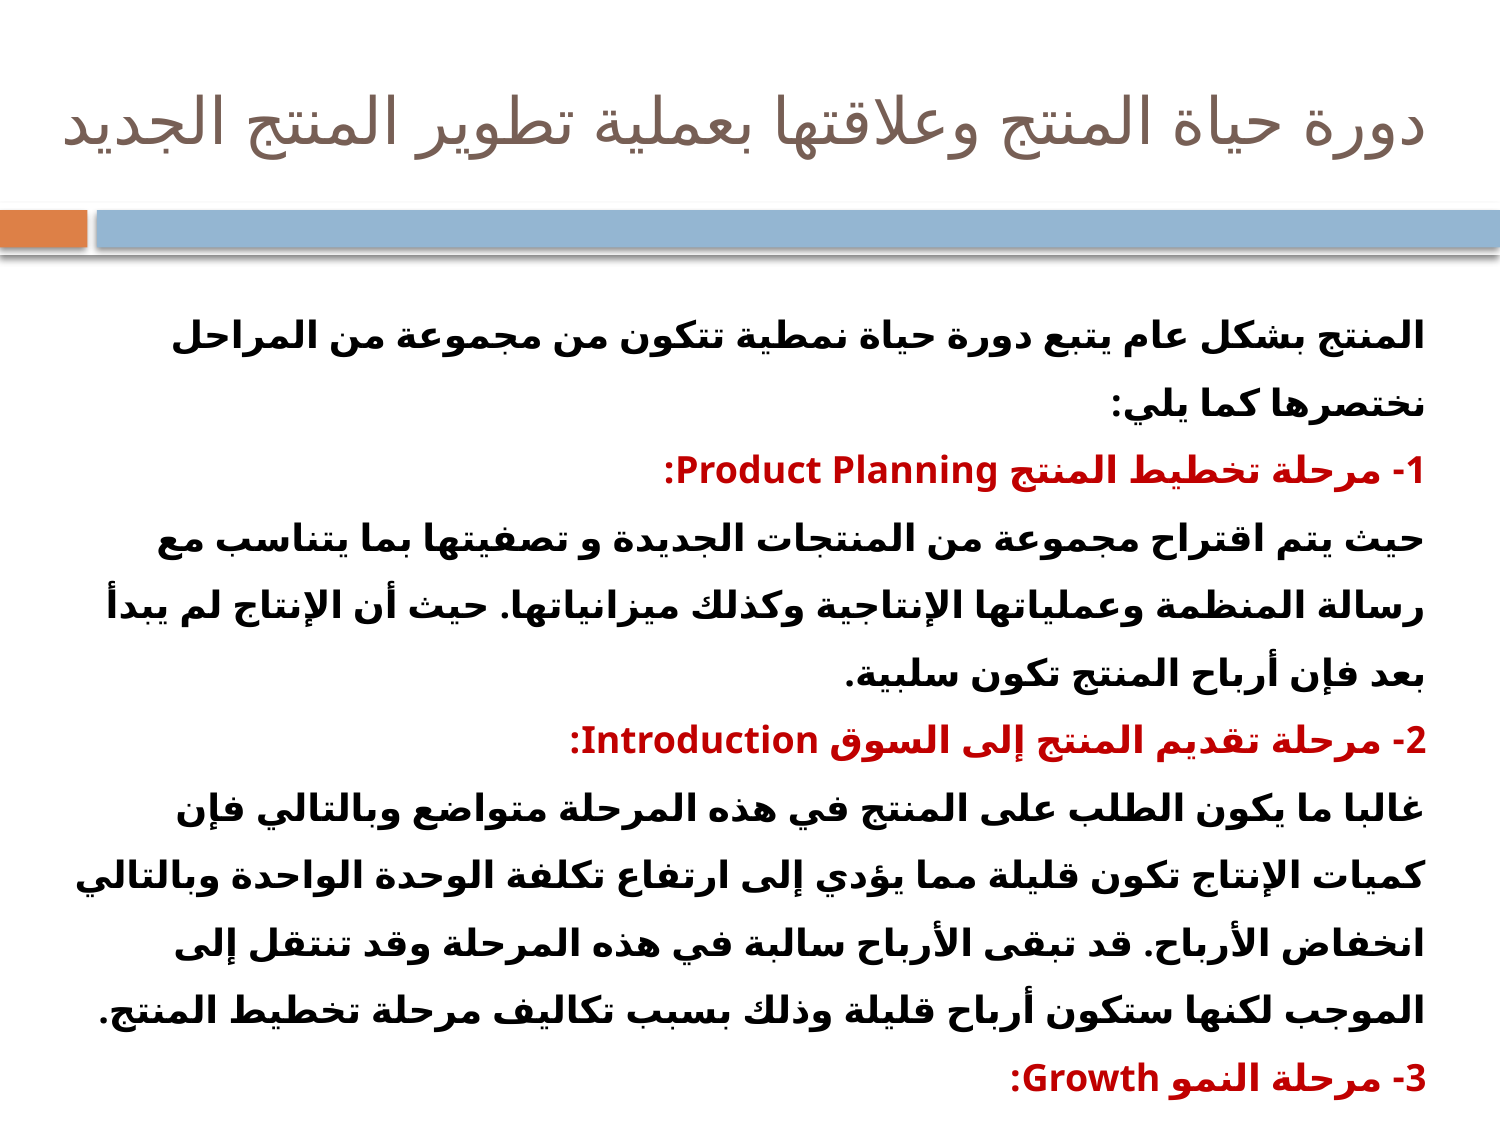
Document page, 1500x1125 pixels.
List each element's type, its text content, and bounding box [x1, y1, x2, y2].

title دورة حياة المنتج وعلاقتها بعملية تطوير المنتج الجديد [46, 37, 1477, 200]
text_box المنتج بشكل عام يتبع دورة حياة نمطية تتكون من مجموعة من المراحل نختصرها كما يلي: 1- مرحلة تخطيط المنتج Product Planning: حيث يتم اقتراح مجموعة من المنتجات الجديدة و تصفيتها بما يتناسب مع رسالة المنظمة وعملياتها الإنتاجية وكذلك ميزانياتها. حيث أن الإنتاج لم يبدأ بعد فإن أرباح المنتج تكون سلبية. 2- مرحلة تقديم المنتج إلى السوق Introduction: غالبا ما يكون الطلب على المنتج في هذه المرحلة متواضع وبالتالي فإن كميات الإنتاج تكون قليلة مما يؤدي إلى ارتفاع تكلفة الوحدة الواحدة وبالتالي انخفاض الأرباح. قد تبقى الأرباح سالبة في هذه المرحلة وقد تنتقل إلى الموجب لكنها ستكون أرباح قليلة وذلك بسبب تكاليف مرحلة تخطيط المنتج. 3- مرحلة النمو Growth: يزداد قبول المستهلكين للمنتج وبالتالي يزاد الطلب على المنتج بشكل سريع وعلية فان الأرباح ترتفع بشكل ملحوظ. [46, 281, 1442, 1125]
